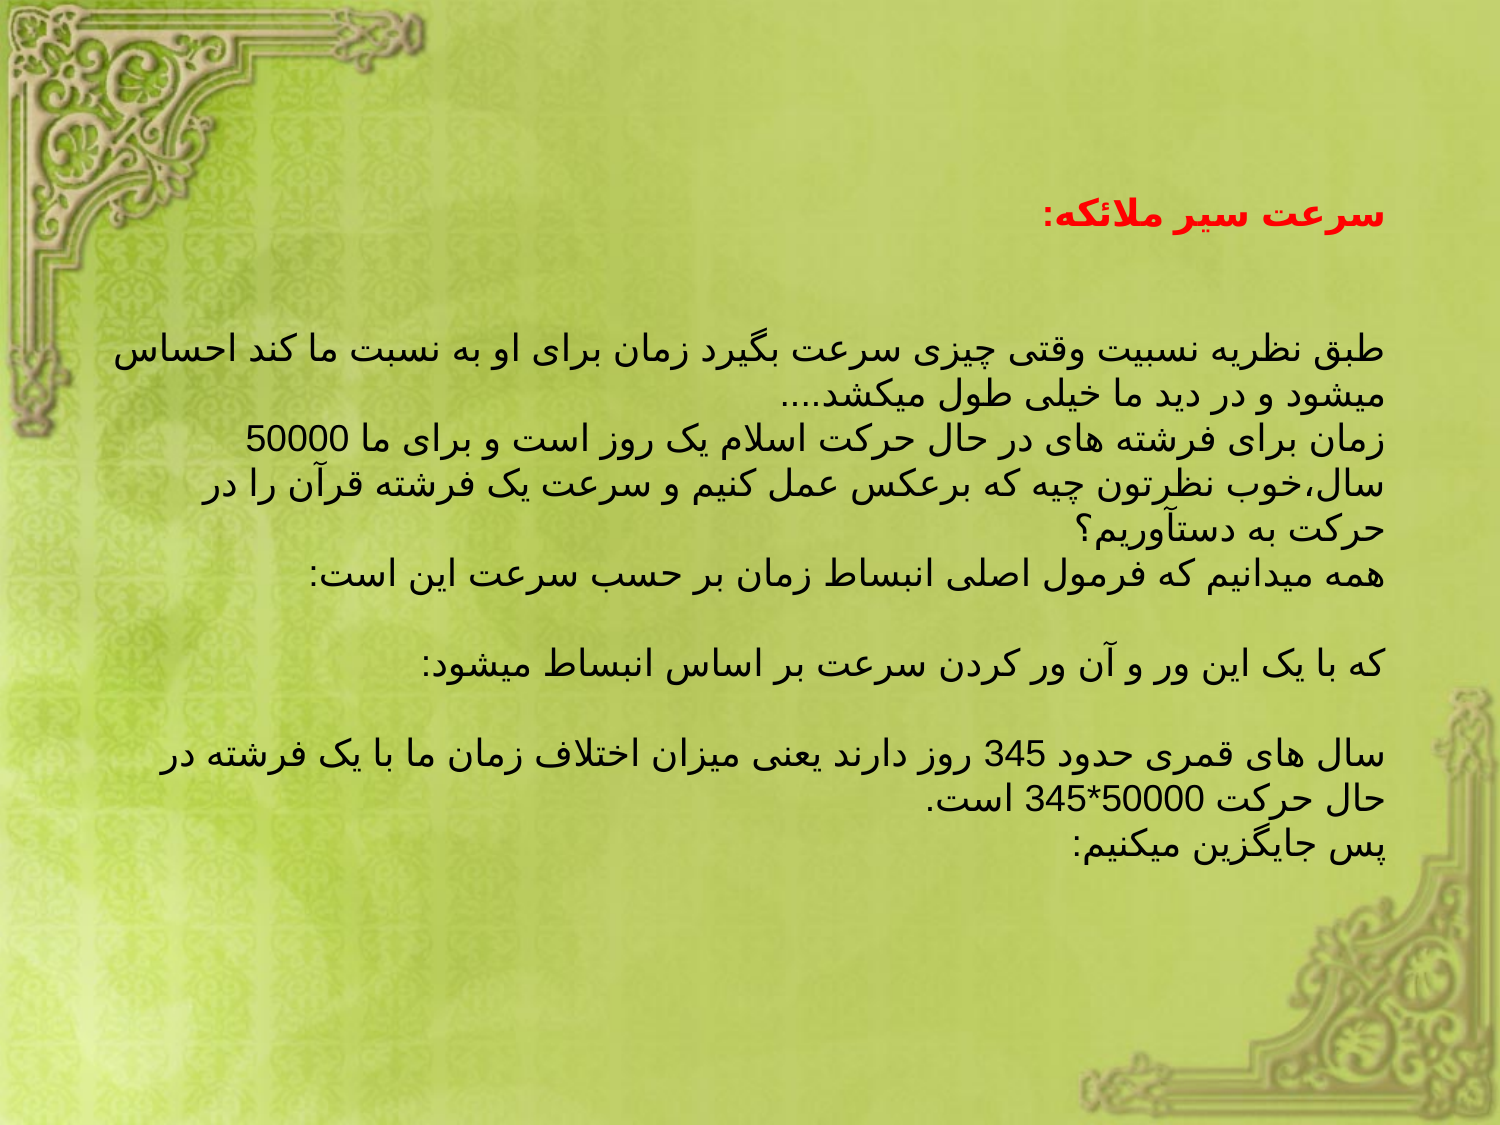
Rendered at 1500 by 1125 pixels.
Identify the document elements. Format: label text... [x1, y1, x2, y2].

title سرعت سیر ملائکه: طبق نظریه نسبیت وقتی چیزی سرعت بگیرد زمان برای او به نسبت ما کند احساس میشود و در دید ما خیلی طول میکشد.... زمان برای فرشته های در حال حرکت اسلام یک روز است و برای ما 50000 سال،خوب نظرتون چیه که برعکس عمل کنیم و سرعت یک فرشته قرآن را در حرکت به دستآوریم؟ همه میدانیم که فرمول اصلی انبساط زمان بر حسب سرعت این است: که با یک این ور و آن ور کردن سرعت بر اساس انبساط میشود: سال های قمری حدود 345 روز دارند یعنی میزان اختلاف زمان ما با یک فرشته در حال حرکت 50000*345 است. پس جایگزین میکنیم: [93, 152, 1402, 917]
picture [0, 0, 1500, 1125]
